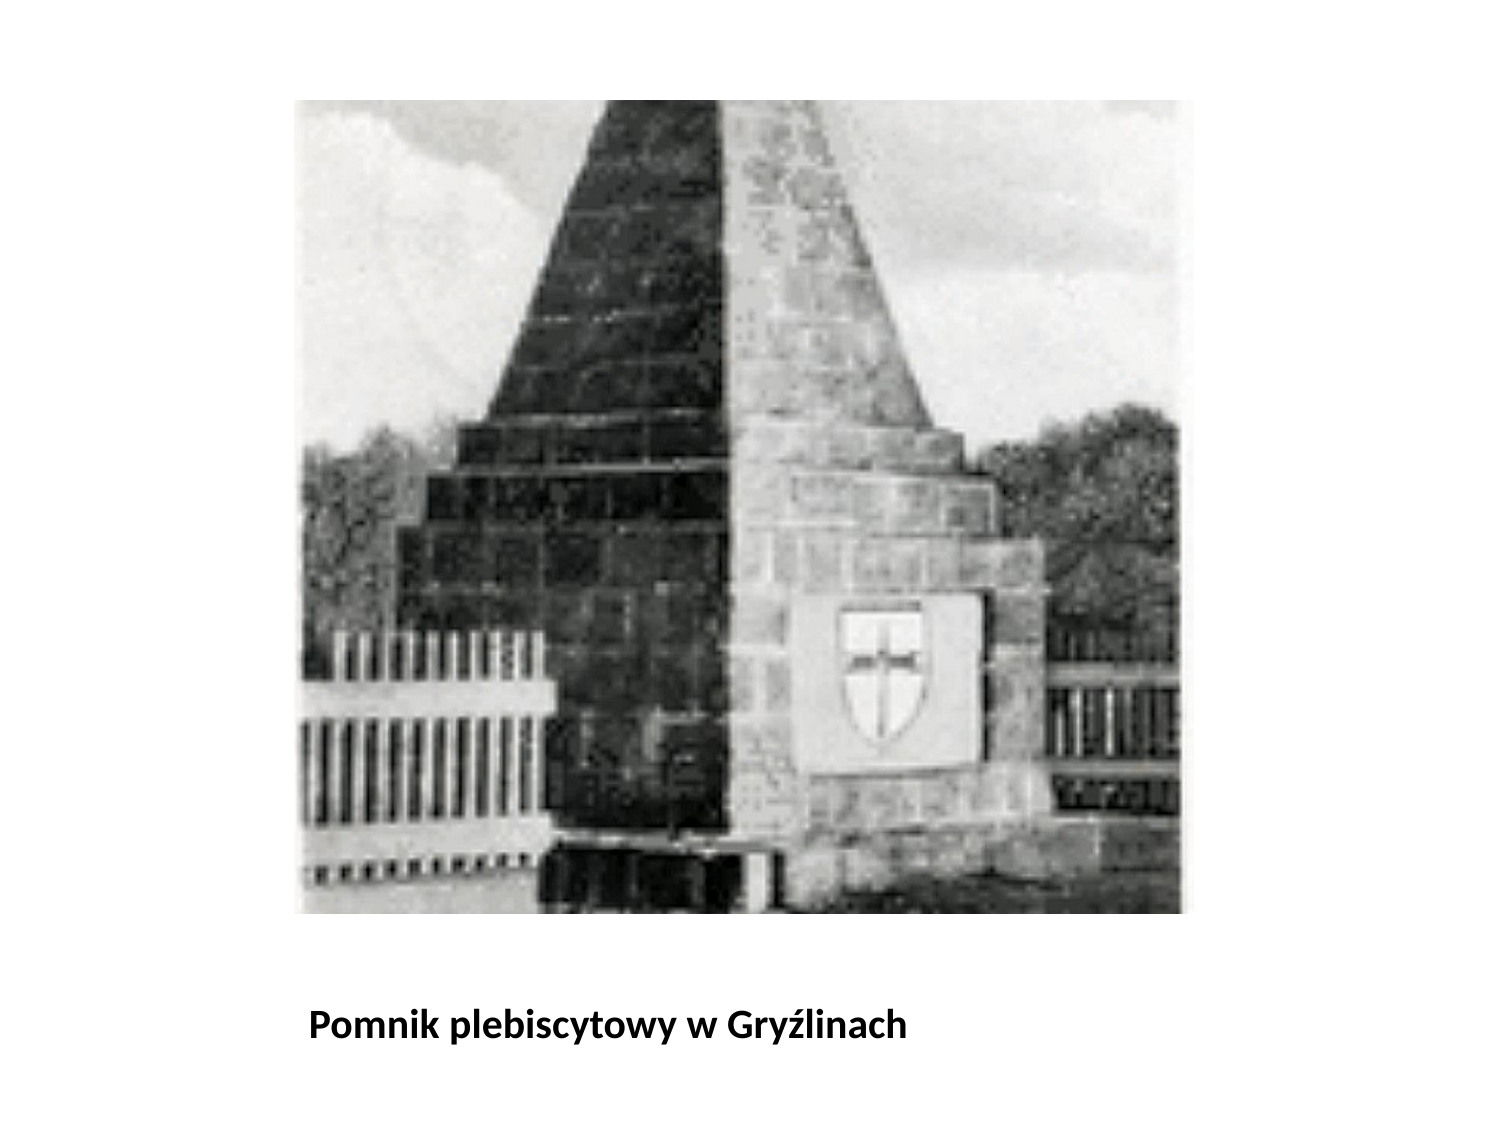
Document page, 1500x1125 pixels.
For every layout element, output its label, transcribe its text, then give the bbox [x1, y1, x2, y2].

picture [293, 100, 1195, 915]
title Pomnik plebiscytowy w Gryźlinach [294, 960, 1194, 1055]
